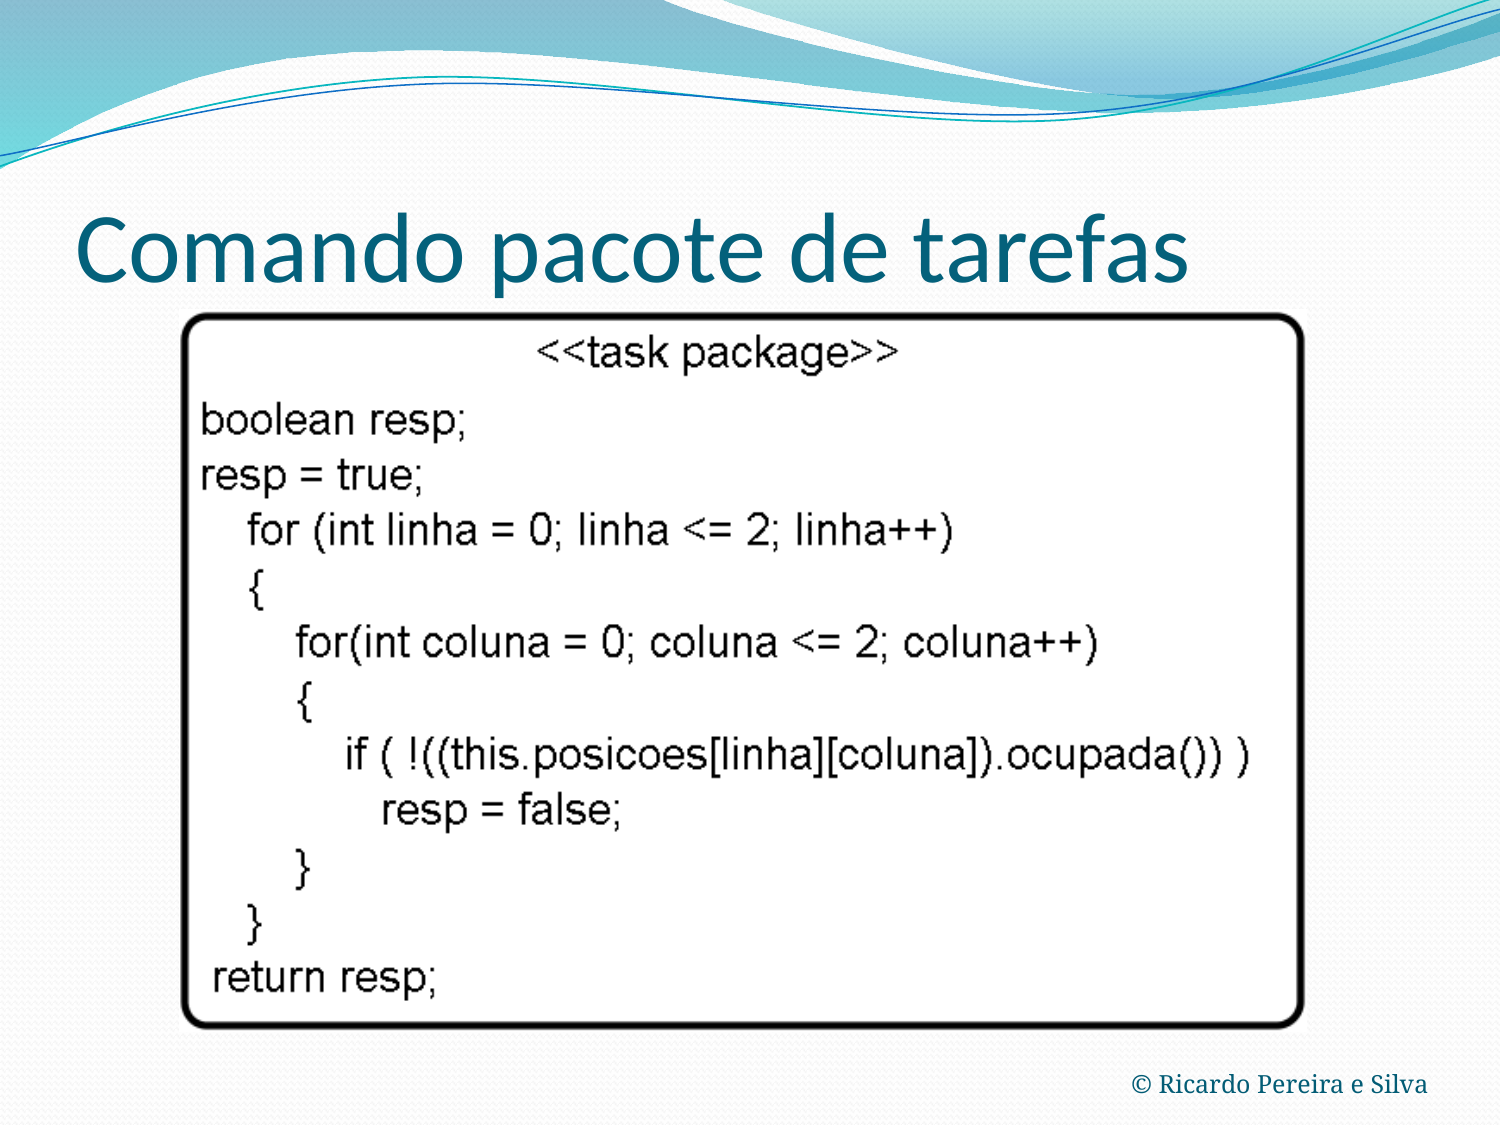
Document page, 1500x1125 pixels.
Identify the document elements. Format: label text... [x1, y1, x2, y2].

footer © Ricardo Pereira e Silva [1101, 1042, 1429, 1103]
title Comando pacote de tarefas [75, 115, 1425, 303]
picture [179, 309, 1307, 1032]
